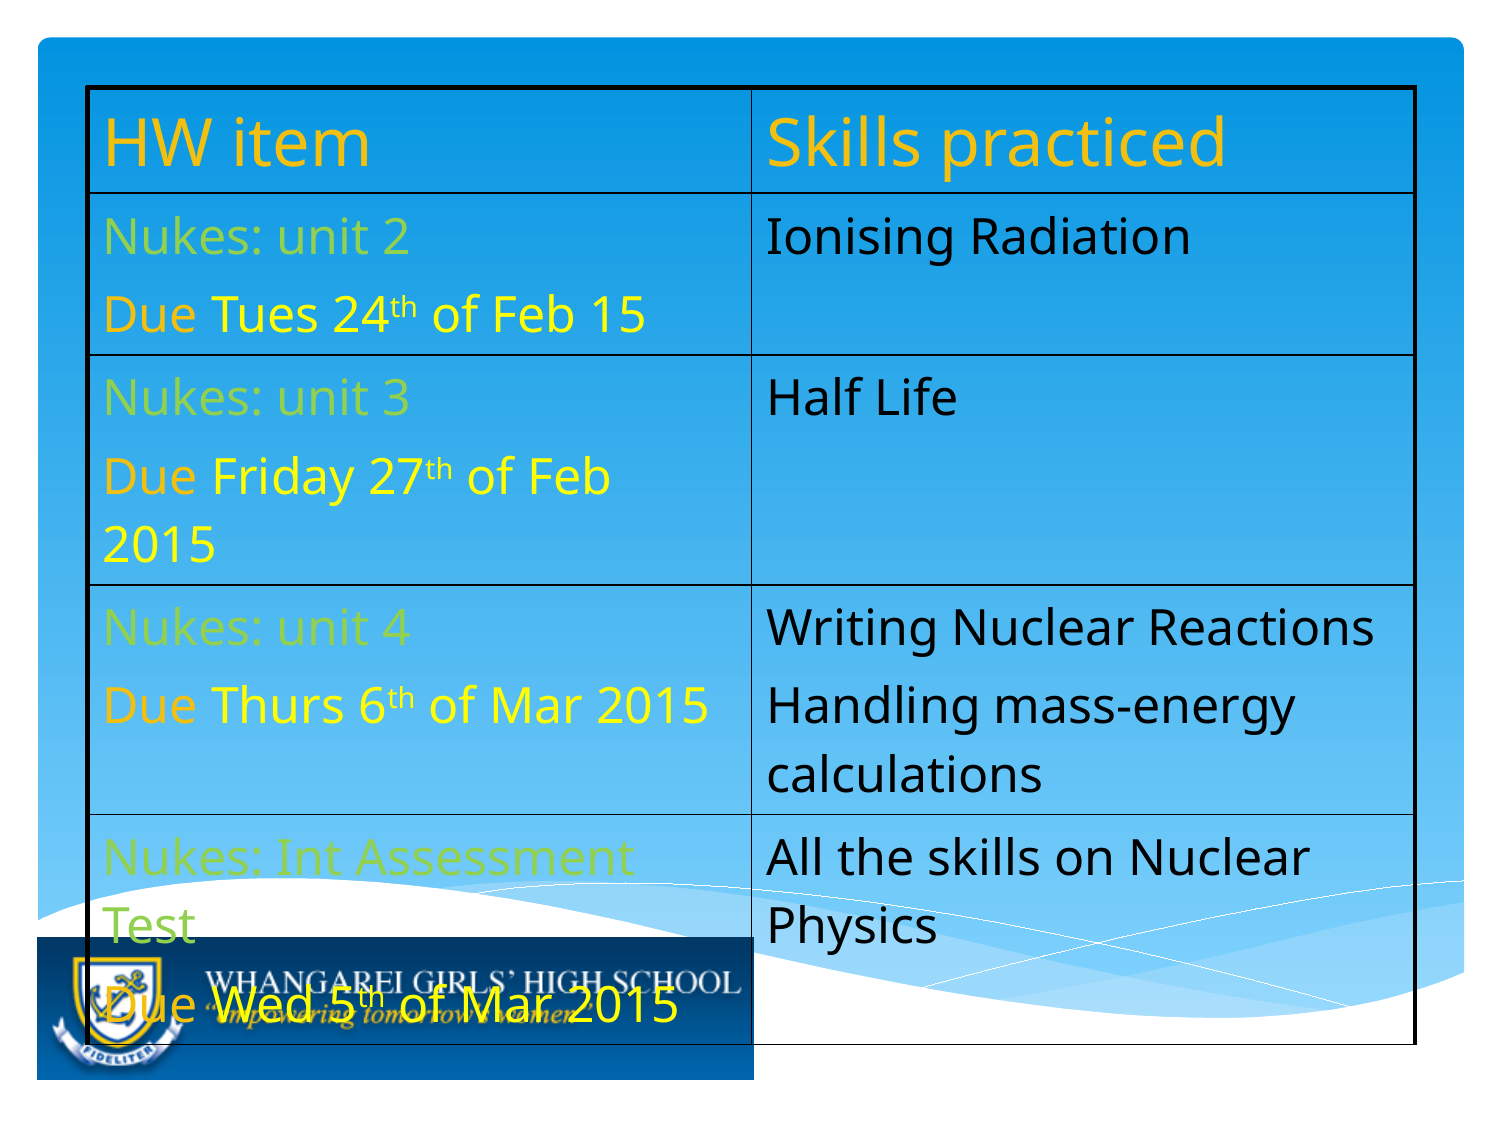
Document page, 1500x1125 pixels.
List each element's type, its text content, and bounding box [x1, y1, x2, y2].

table_cell Half Life [752, 356, 1413, 584]
table_header Skills practiced [752, 90, 1413, 192]
table_cell Nukes: Int Assessment Test Due Wed 5th of Mar 2015 [90, 815, 751, 935]
table_cell Nukes: unit 4 Due Thurs 6th of Mar 2015 [90, 586, 751, 814]
table_cell Nukes: unit 3 Due Friday 27th of Feb 2015 [90, 356, 751, 584]
table_cell Nukes: unit 2 Due Tues 24th of Feb 15 [90, 194, 751, 354]
table_cell All the skills on Nuclear Physics [752, 815, 1413, 1044]
table_cell Ionising Radiation [752, 194, 1413, 354]
table_header HW item [90, 90, 751, 192]
picture [37, 937, 754, 1080]
table_cell Writing Nuclear Reactions Handling mass-energy calculations [752, 586, 1413, 814]
